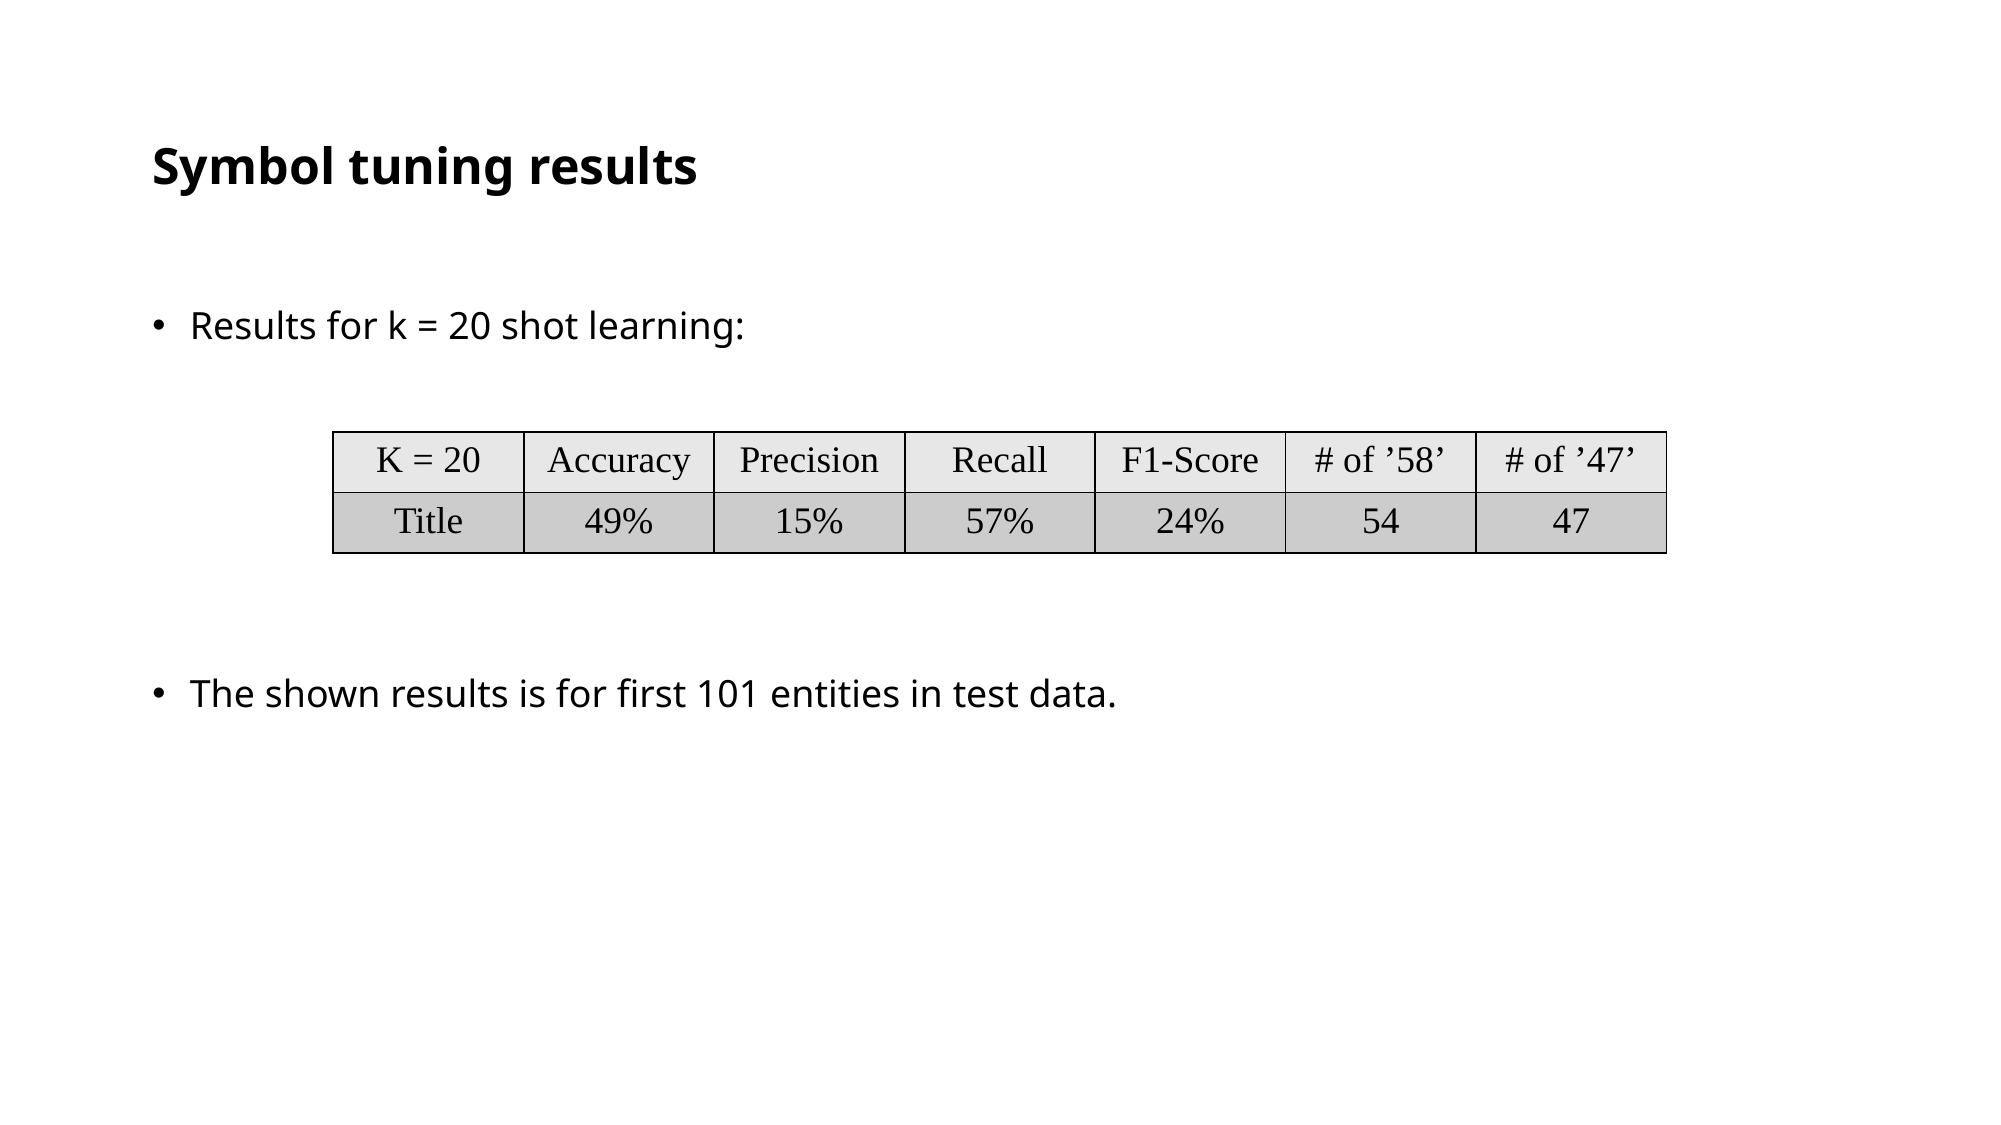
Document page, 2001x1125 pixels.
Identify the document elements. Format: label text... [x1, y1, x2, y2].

title Symbol tuning results [137, 59, 1863, 278]
table_cell 24% [1096, 493, 1285, 552]
table_cell 15% [715, 493, 904, 552]
table_cell Title [334, 493, 523, 552]
table_header K = 20 [334, 433, 523, 492]
table_header Precision [715, 433, 904, 492]
table_header # of ’58’ [1286, 433, 1475, 492]
table_header # of ’47’ [1477, 433, 1666, 492]
table_cell 47 [1477, 493, 1666, 552]
table_cell 57% [906, 493, 1094, 552]
table_cell 49% [525, 493, 713, 552]
table_header F1-Score [1096, 433, 1285, 492]
table_header Accuracy [525, 433, 713, 492]
table_header Recall [906, 433, 1094, 492]
table_cell 54 [1286, 493, 1475, 552]
list Results for k = 20 shot learning: The shown results is for first 101 entities in test data. [137, 299, 1863, 1014]
